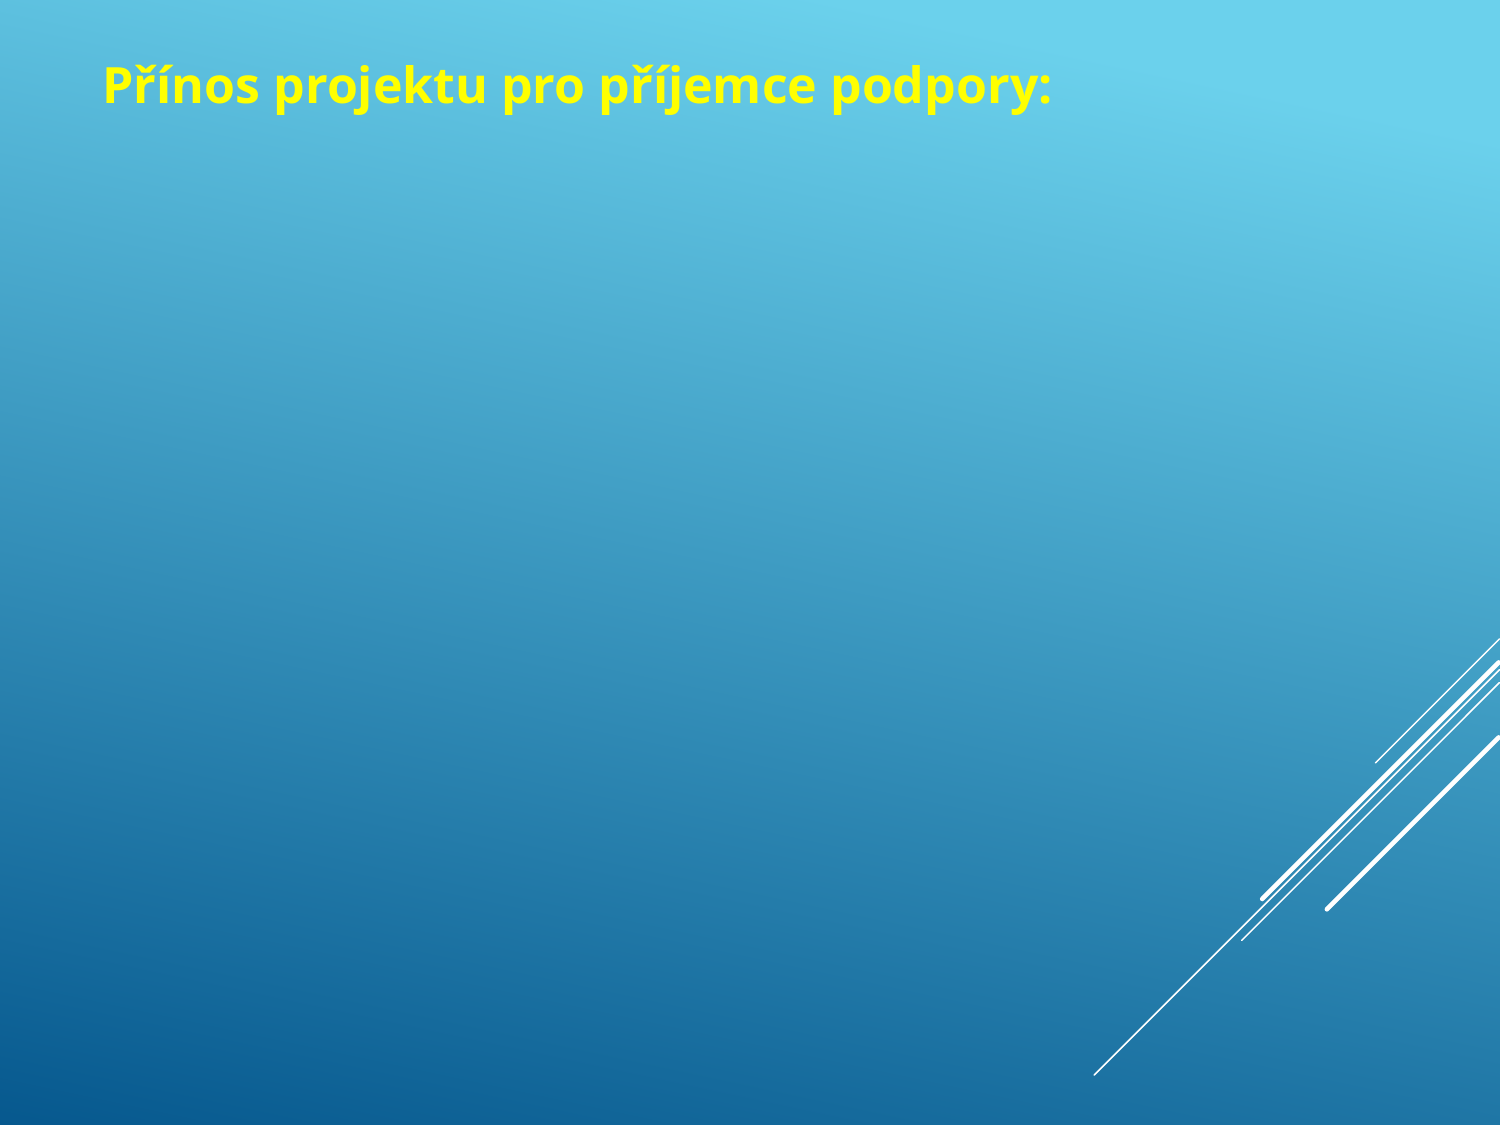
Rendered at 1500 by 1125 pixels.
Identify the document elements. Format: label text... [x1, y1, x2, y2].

title Přínos projektu pro příjemce podpory: [87, 36, 1413, 124]
